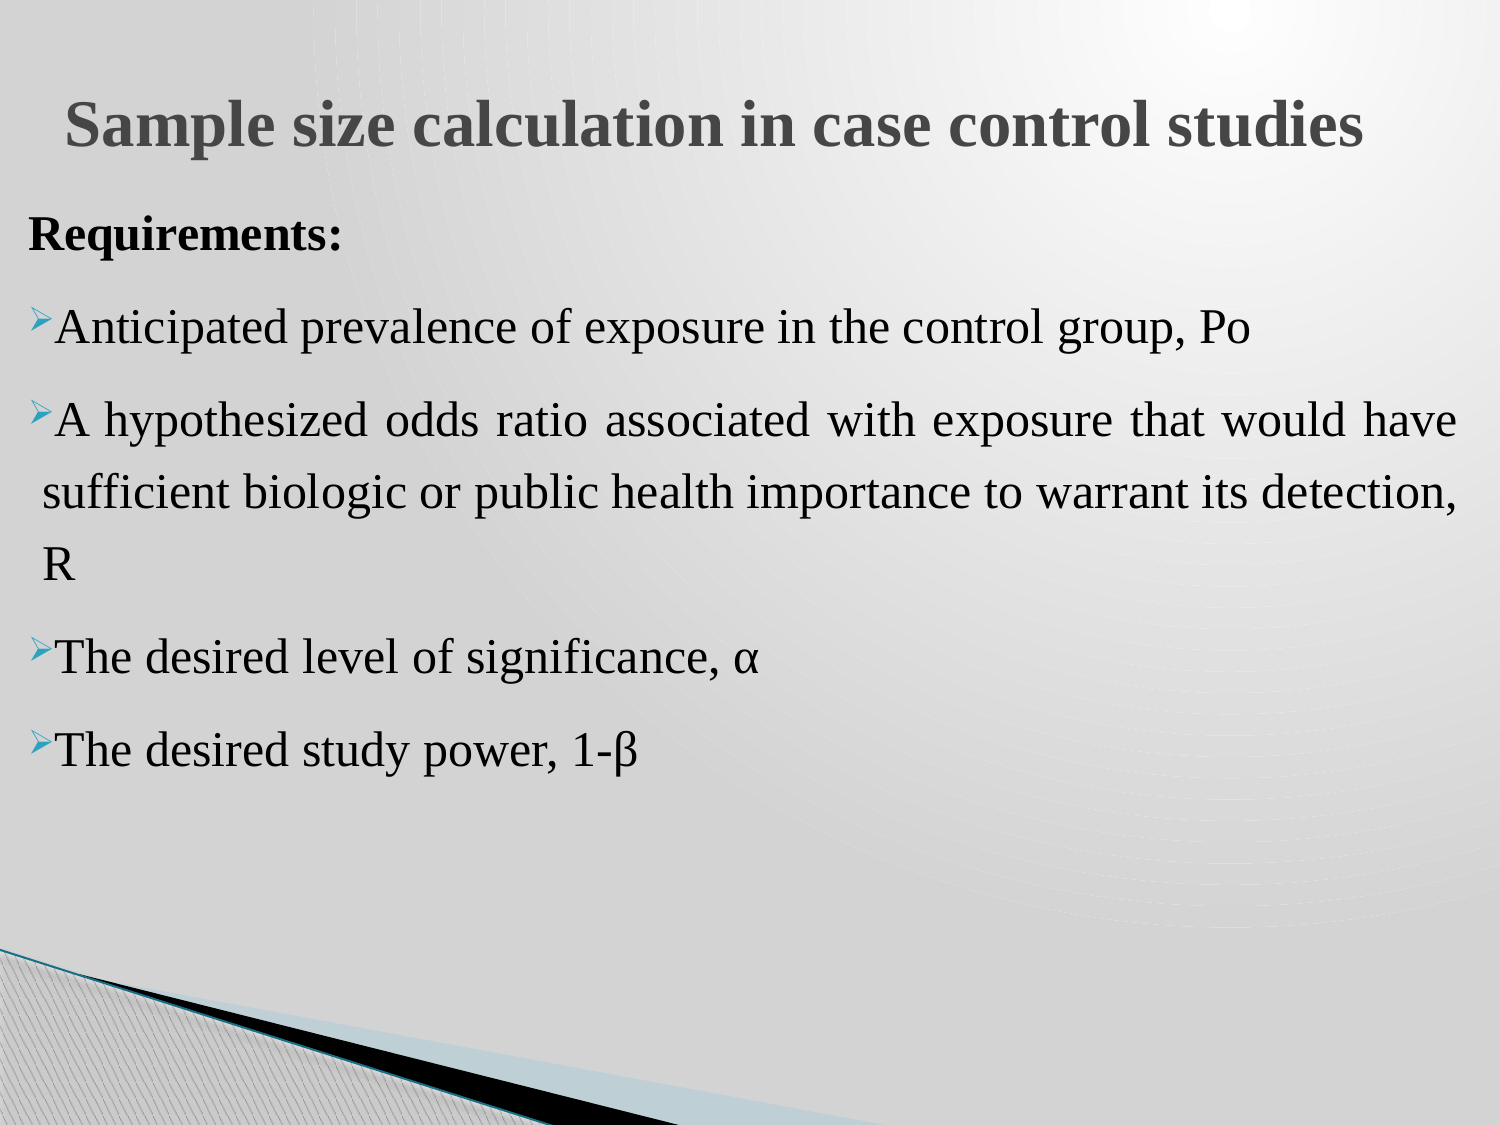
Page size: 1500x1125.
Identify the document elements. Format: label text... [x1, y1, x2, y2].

title Sample size calculation in case control studies [50, 37, 1413, 122]
list Requirements: Anticipated prevalence of exposure in the control group, Po A hypothesized odds ratio associated with exposure that would have sufficient biologic or public health importance to warrant its detection, R The desired level of significance, α The desired study power, 1-β [13, 181, 1475, 1100]
